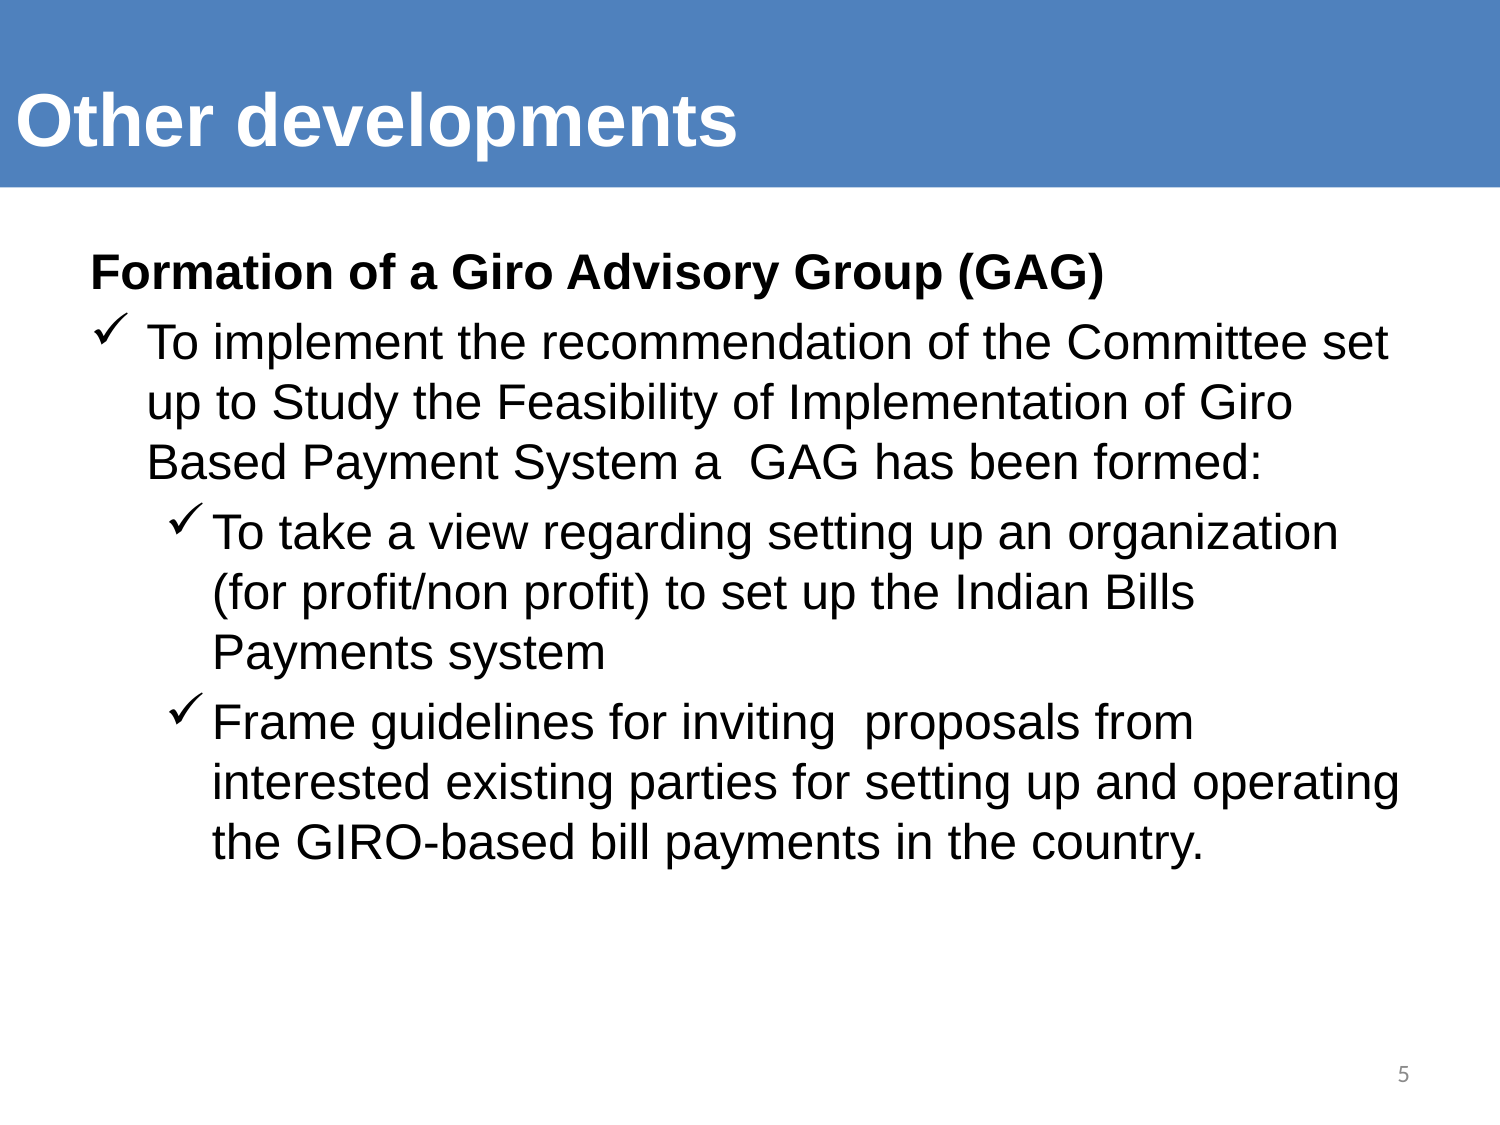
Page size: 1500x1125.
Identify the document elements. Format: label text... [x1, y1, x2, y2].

list Formation of a Giro Advisory Group (GAG) To implement the recommendation of the Committee set up to Study the Feasibility of Implementation of Giro Based Payment System a GAG has been formed: To take a view regarding setting up an organization (for profit/non profit) to set up the Indian Bills Payments system Frame guidelines for inviting proposals from interested existing parties for setting up and operating the GIRO-based bill payments in the country. [75, 231, 1425, 1005]
title Other developments [0, 0, 1500, 188]
slide_number 5 [1074, 1042, 1425, 1103]
